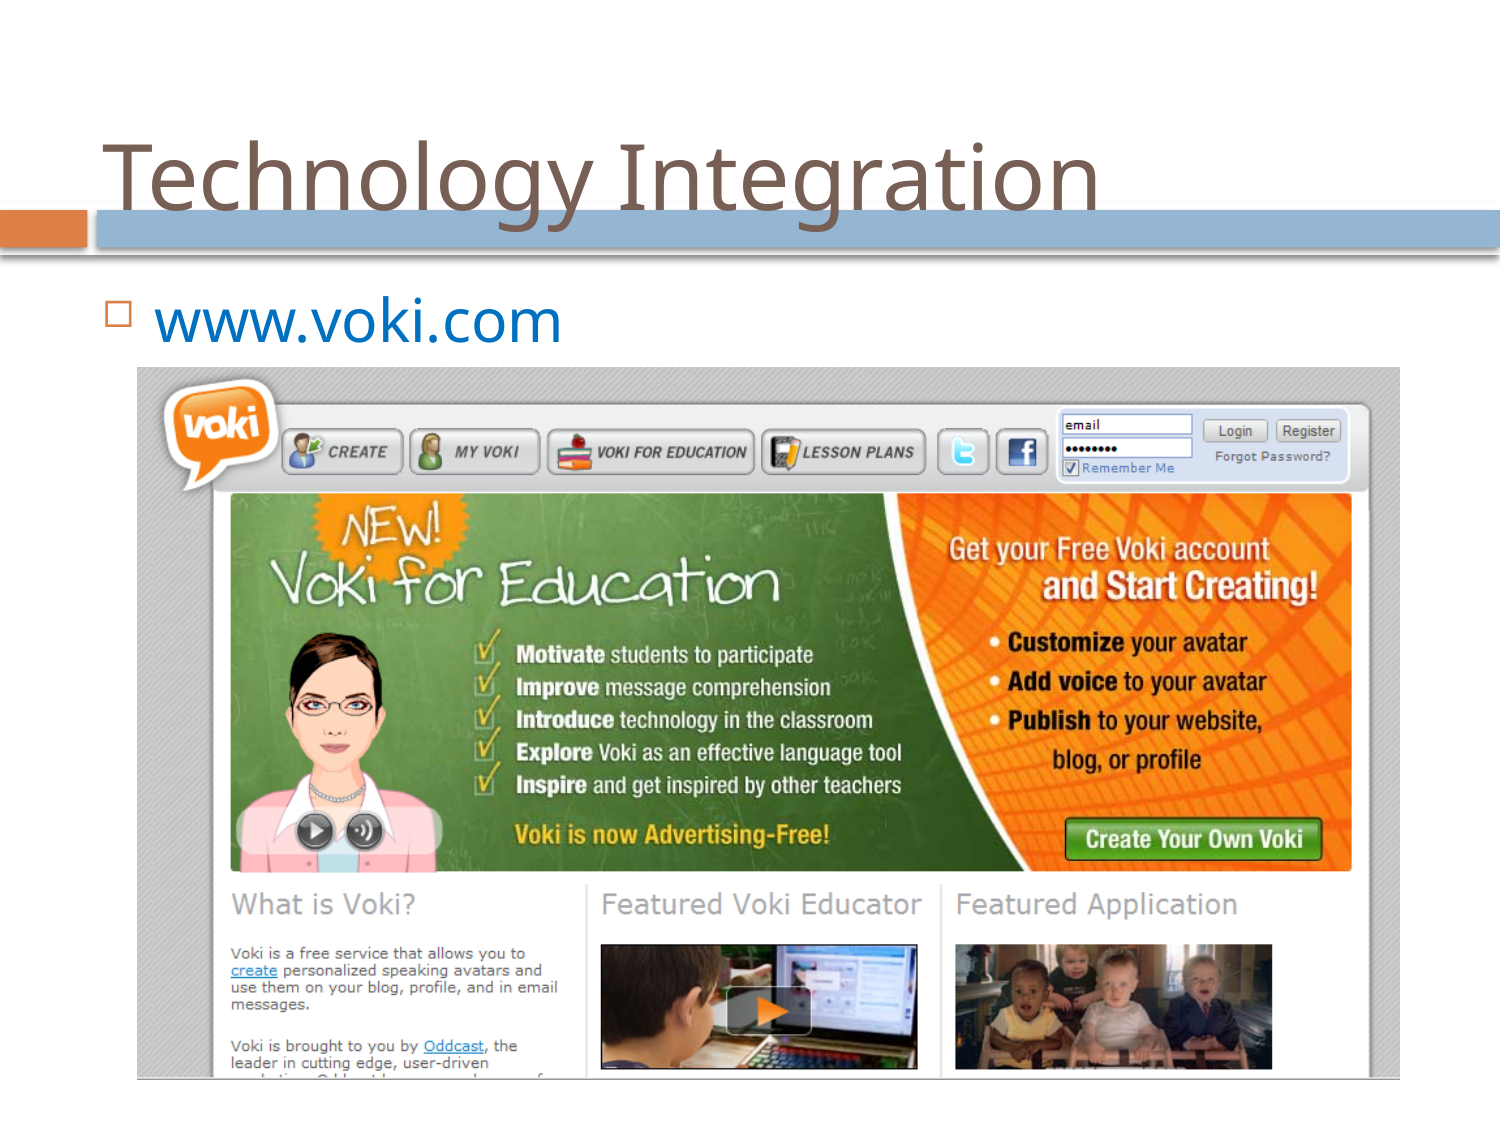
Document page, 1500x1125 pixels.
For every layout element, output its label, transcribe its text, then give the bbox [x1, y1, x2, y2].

list www.voki.com [87, 275, 1430, 962]
title Technology Integration [87, 87, 1430, 260]
picture [137, 366, 1401, 1081]
